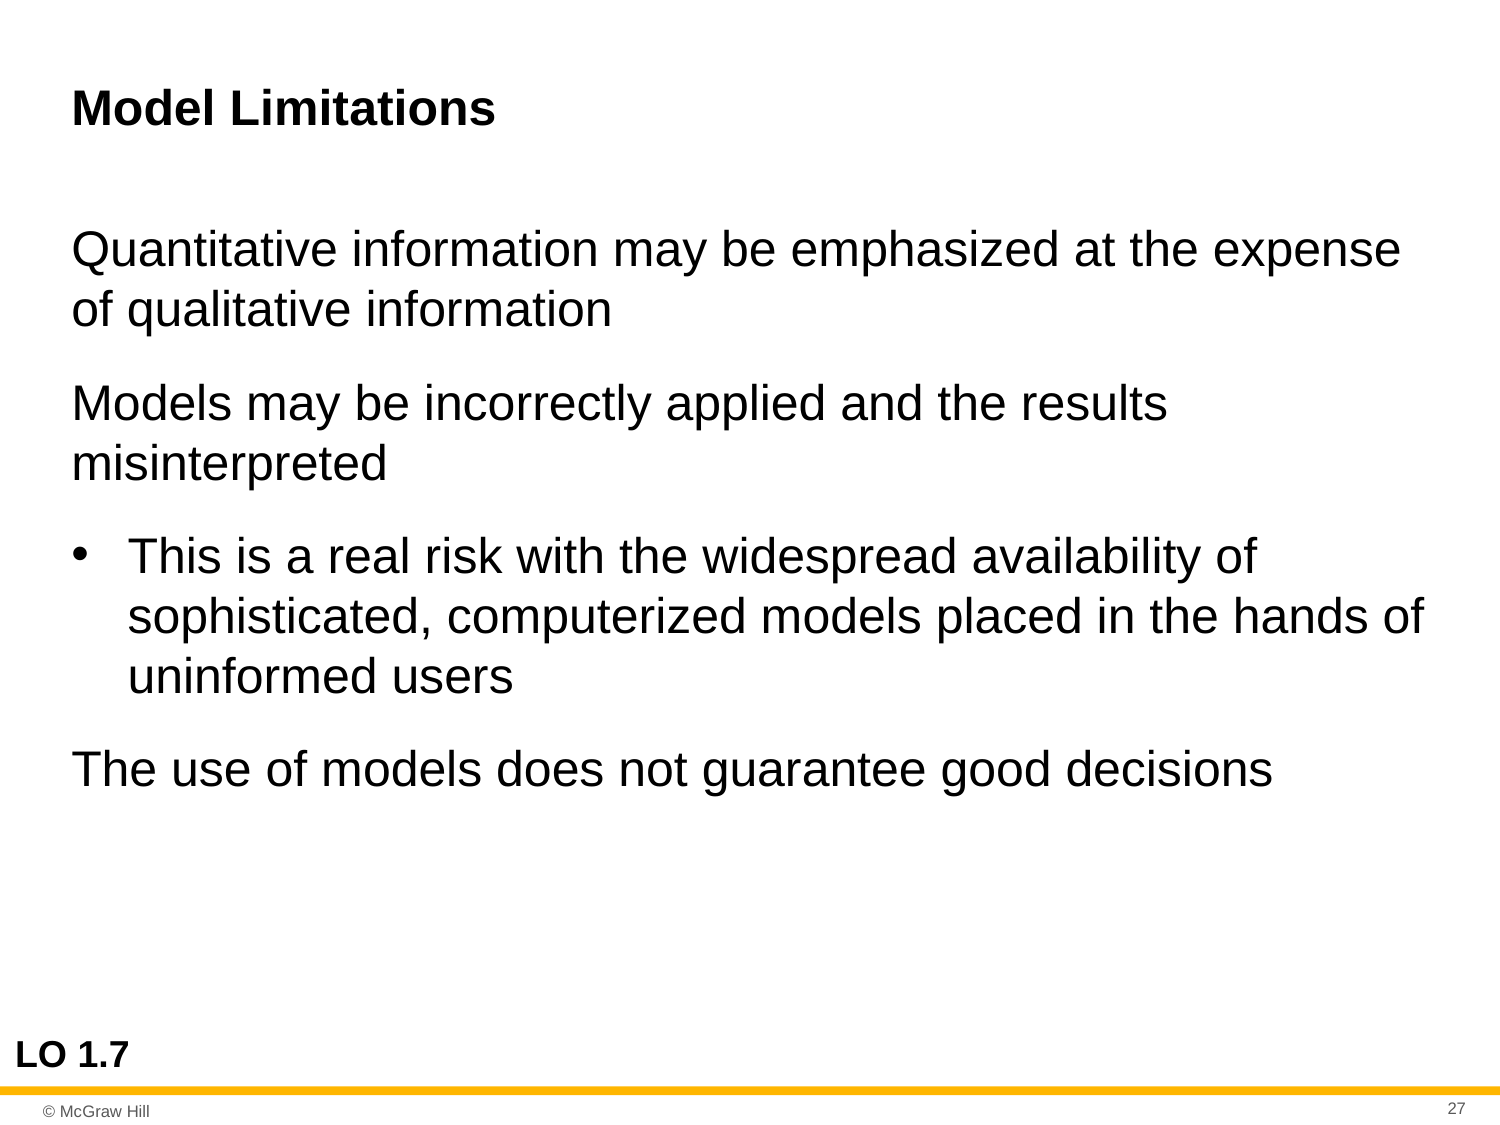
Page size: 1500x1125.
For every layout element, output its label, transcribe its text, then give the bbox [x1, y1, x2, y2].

list LO 1.7 [0, 1022, 197, 1085]
list Quantitative information may be emphasized at the expense of qualitative information Models may be incorrectly applied and the results misinterpreted This is a real risk with the widespread availability of sophisticated, computerized models placed in the hands of uninformed users The use of models does not guarantee good decisions [56, 209, 1444, 1020]
title Model Limitations [56, 50, 1444, 162]
